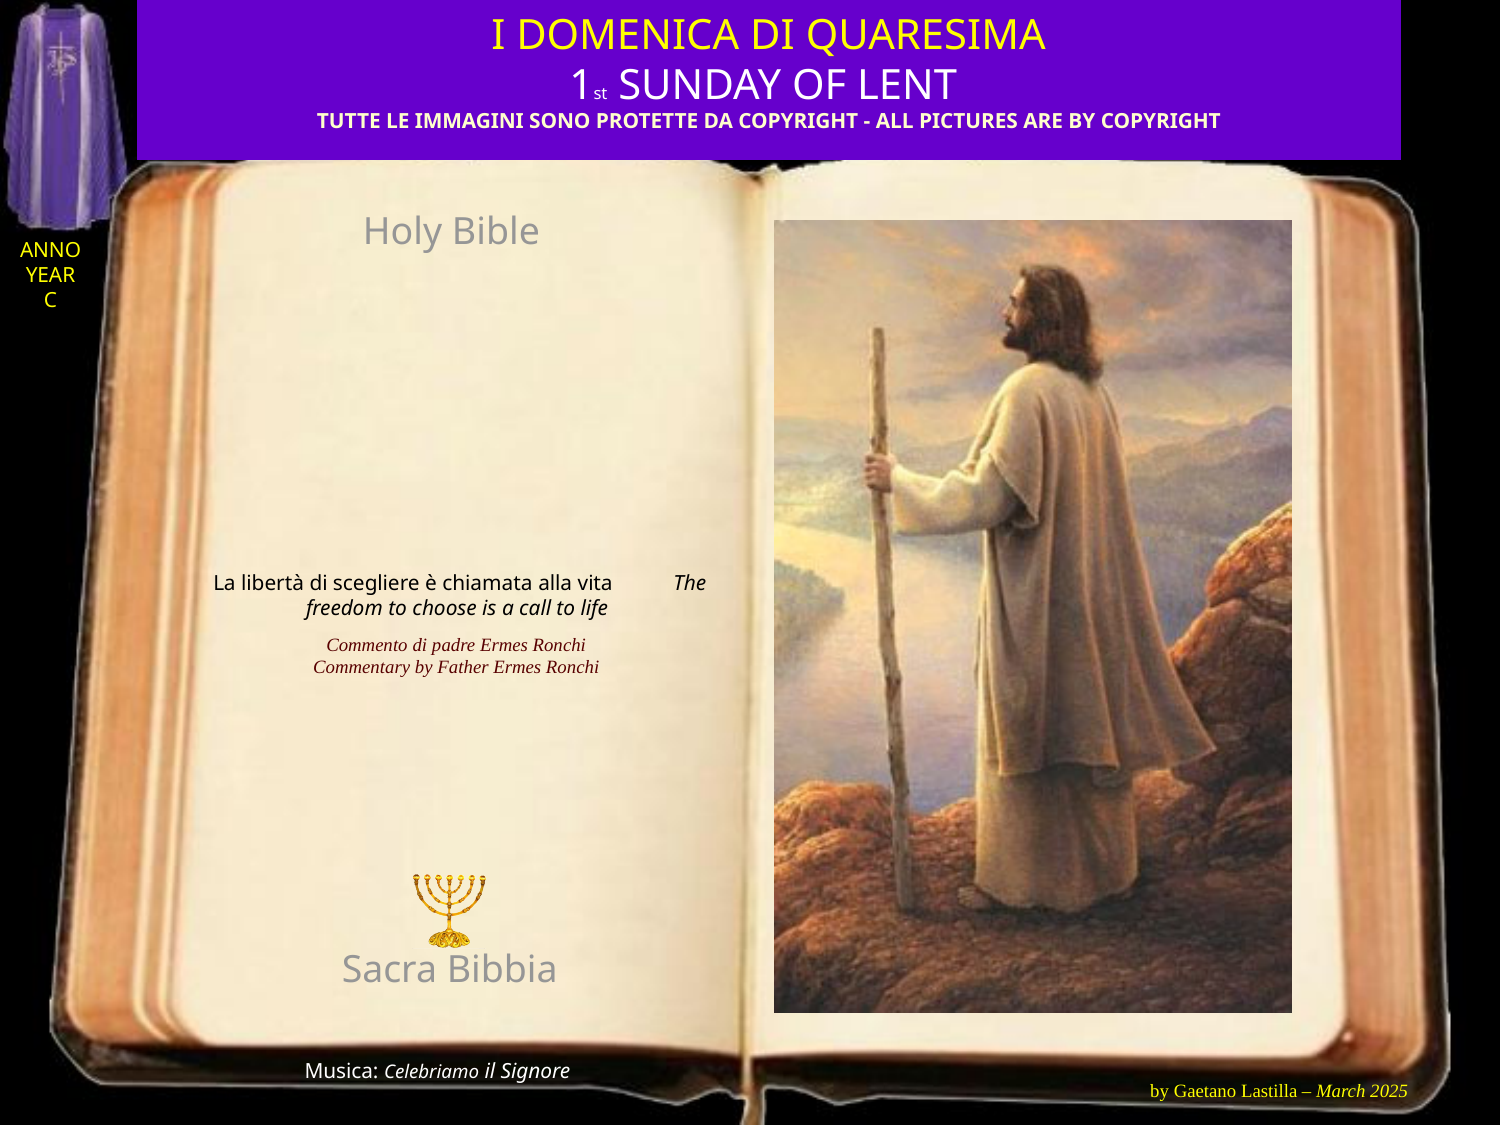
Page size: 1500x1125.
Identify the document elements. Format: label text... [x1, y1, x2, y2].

text_box Musica: Celebriamo il Signore [137, 1050, 738, 1090]
text_box by Gaetano Lastilla – March 2025 [998, 1071, 1500, 1109]
text_box ANNO YEAR C [5, 229, 96, 319]
text_box I DOMENICA DI QUARESIMA 1st SUNDAY OF LENT TUTTE LE IMMAGINI SONO PROTETTE DA COPYRIGHT - ALL PICTURES ARE BY COPYRIGHT [137, 0, 1400, 160]
text_box Sacra Bibbia [187, 937, 713, 998]
picture [0, 0, 1500, 1125]
text_box La libertà di scegliere è chiamata alla vita The freedom to choose is a call to life [197, 562, 723, 653]
text_box Commento di padre Ermes Ronchi Commentary by Father Ermes Ronchi [274, 624, 638, 685]
text_box Holy Bible [348, 199, 556, 260]
